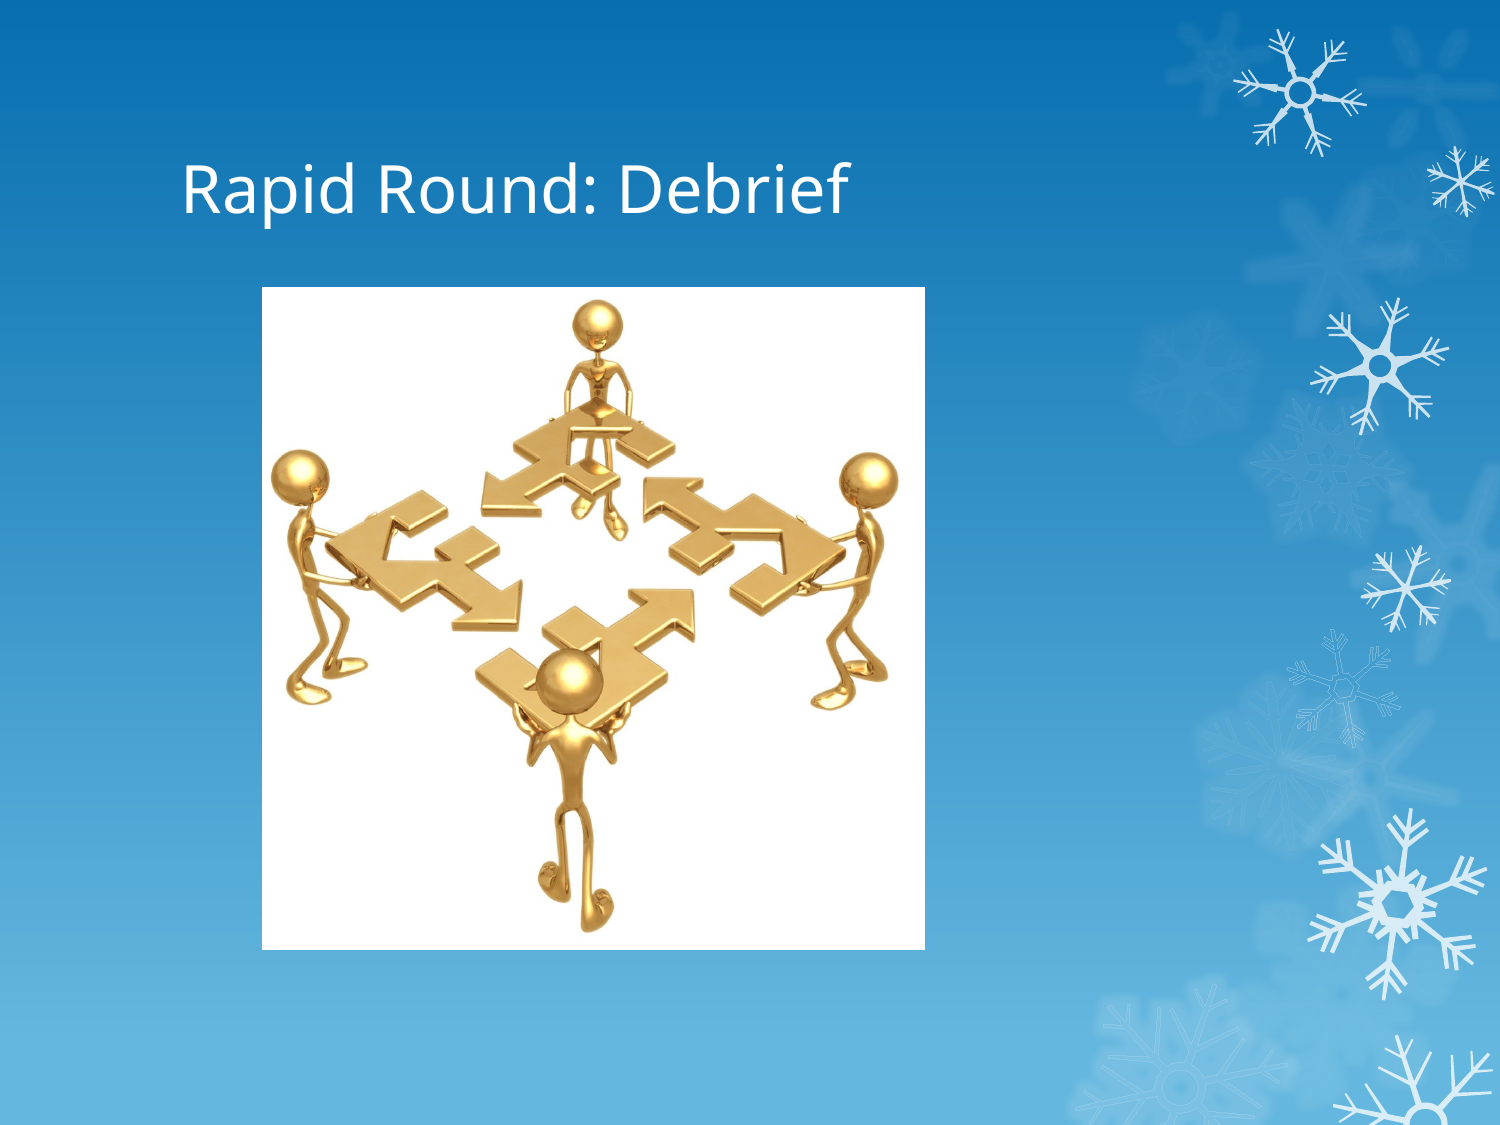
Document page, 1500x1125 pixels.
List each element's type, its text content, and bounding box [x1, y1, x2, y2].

picture [261, 286, 926, 951]
title Rapid Round: Debrief [165, 110, 1335, 263]
